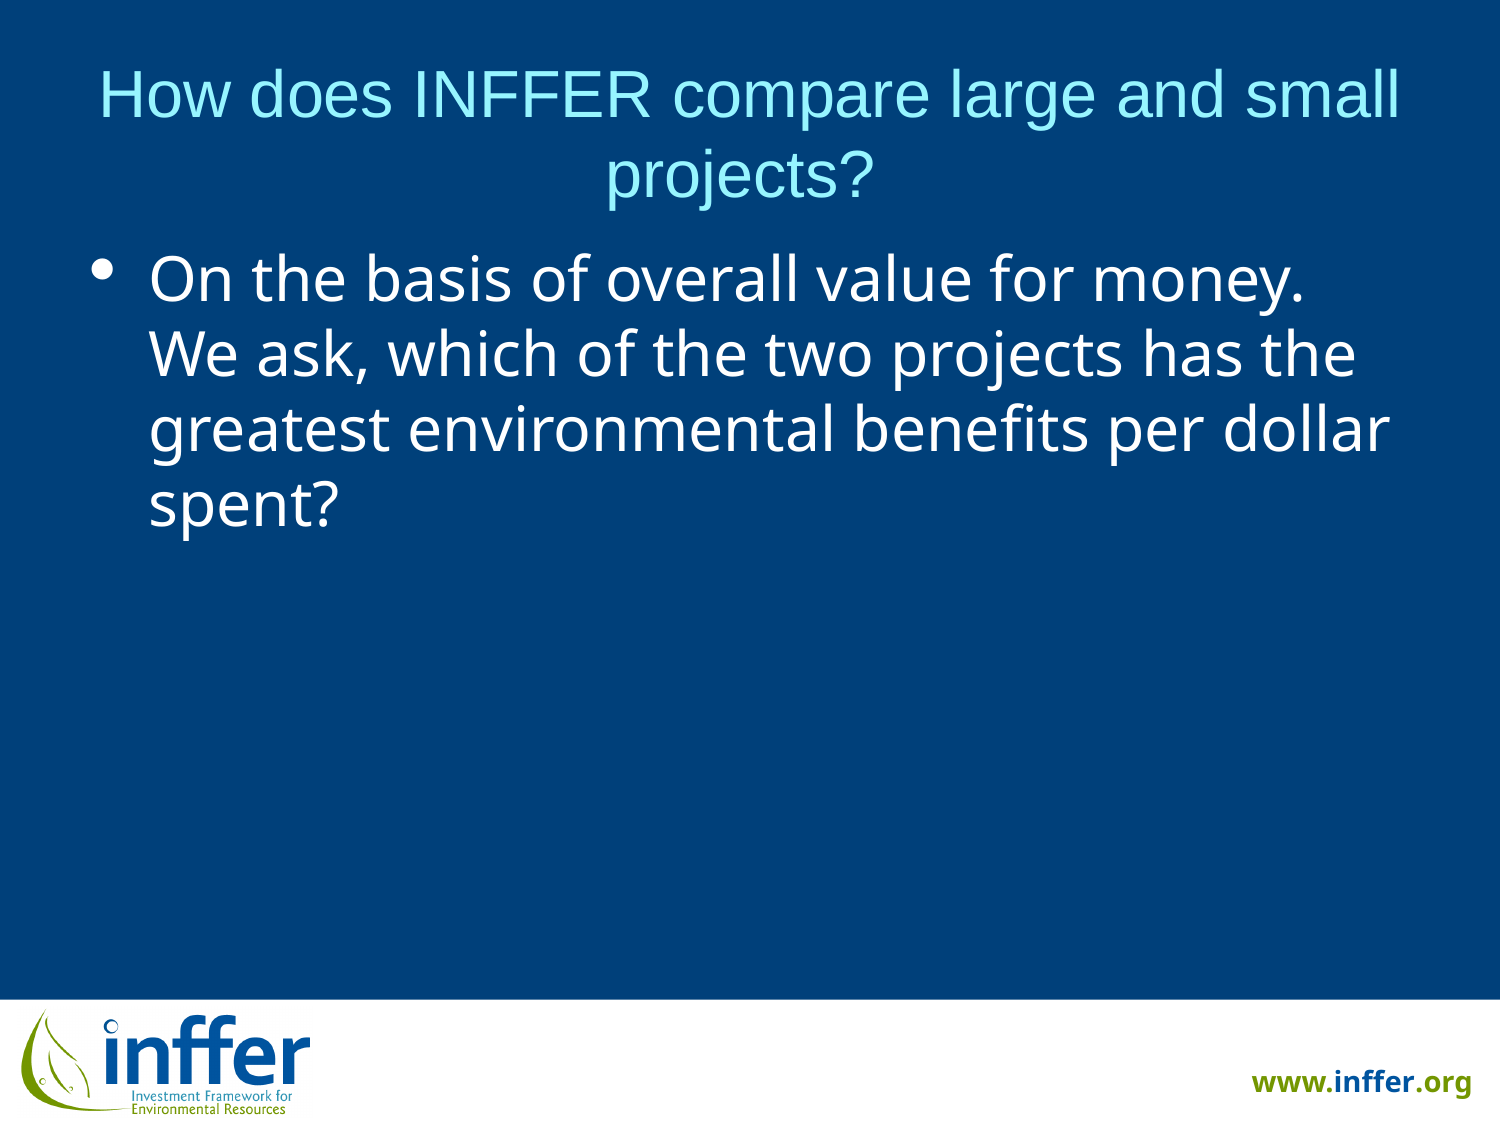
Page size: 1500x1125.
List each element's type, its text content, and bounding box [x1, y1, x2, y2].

list On the basis of overall value for money. We ask, which of the two projects has the greatest environmental benefits per dollar spent? [76, 231, 1428, 1000]
title How does INFFER compare large and small projects? [74, 37, 1426, 226]
picture [17, 1006, 313, 1118]
